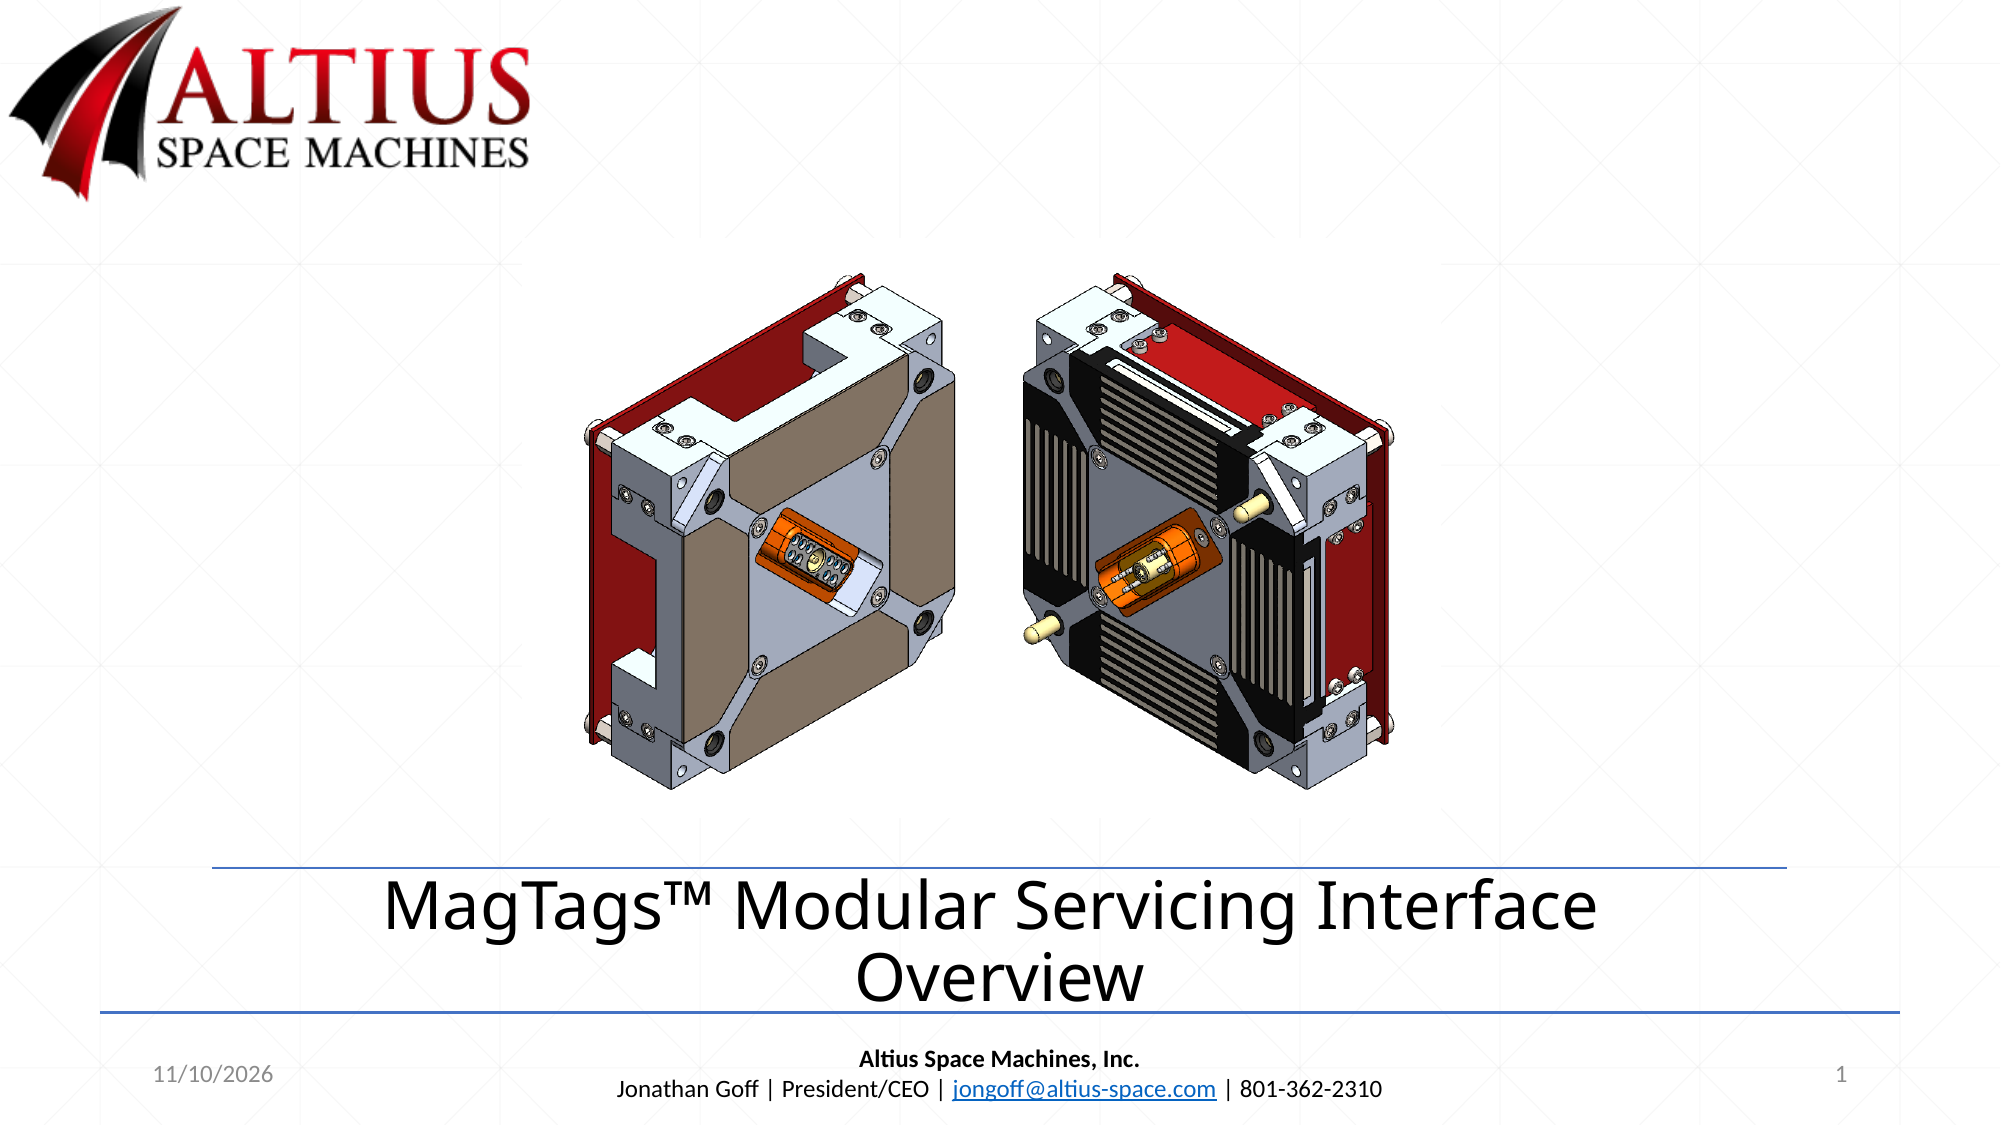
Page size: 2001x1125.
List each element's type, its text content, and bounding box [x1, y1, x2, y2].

slide_number 1 [1413, 1042, 1863, 1103]
text_box Altius Space Machines, Inc. Jonathan Goff | President/CEO | jongoff@altius-space.com | 801-362-2310 [587, 1042, 1413, 1103]
title MagTags™ Modular Servicing Interface Overview [249, 893, 1750, 996]
picture [0, 1, 541, 205]
picture [521, 238, 1442, 818]
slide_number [137, 1042, 587, 1103]
